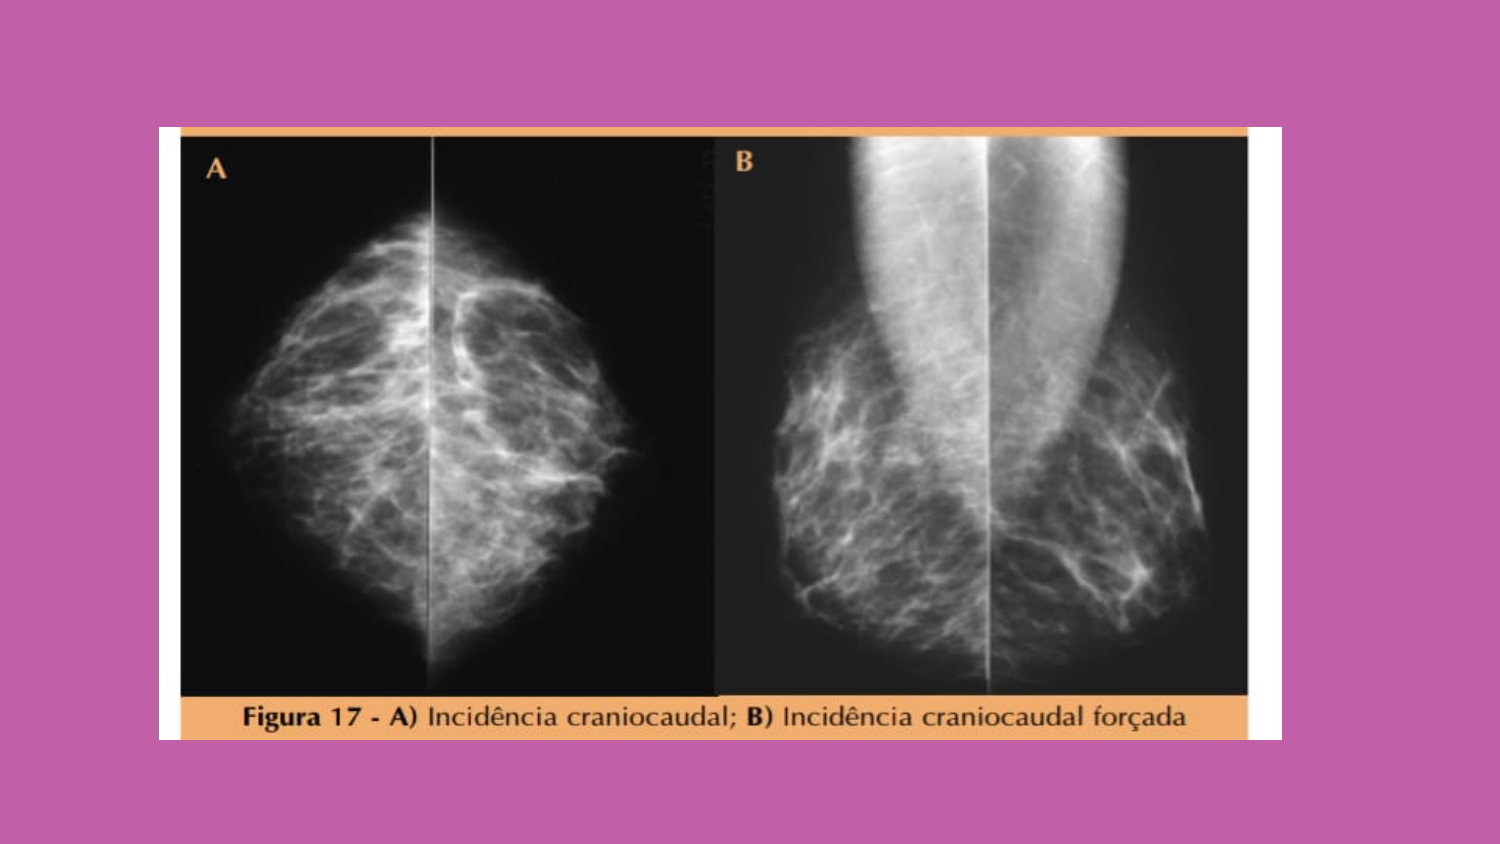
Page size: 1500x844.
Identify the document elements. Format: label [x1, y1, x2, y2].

picture [159, 127, 1282, 741]
